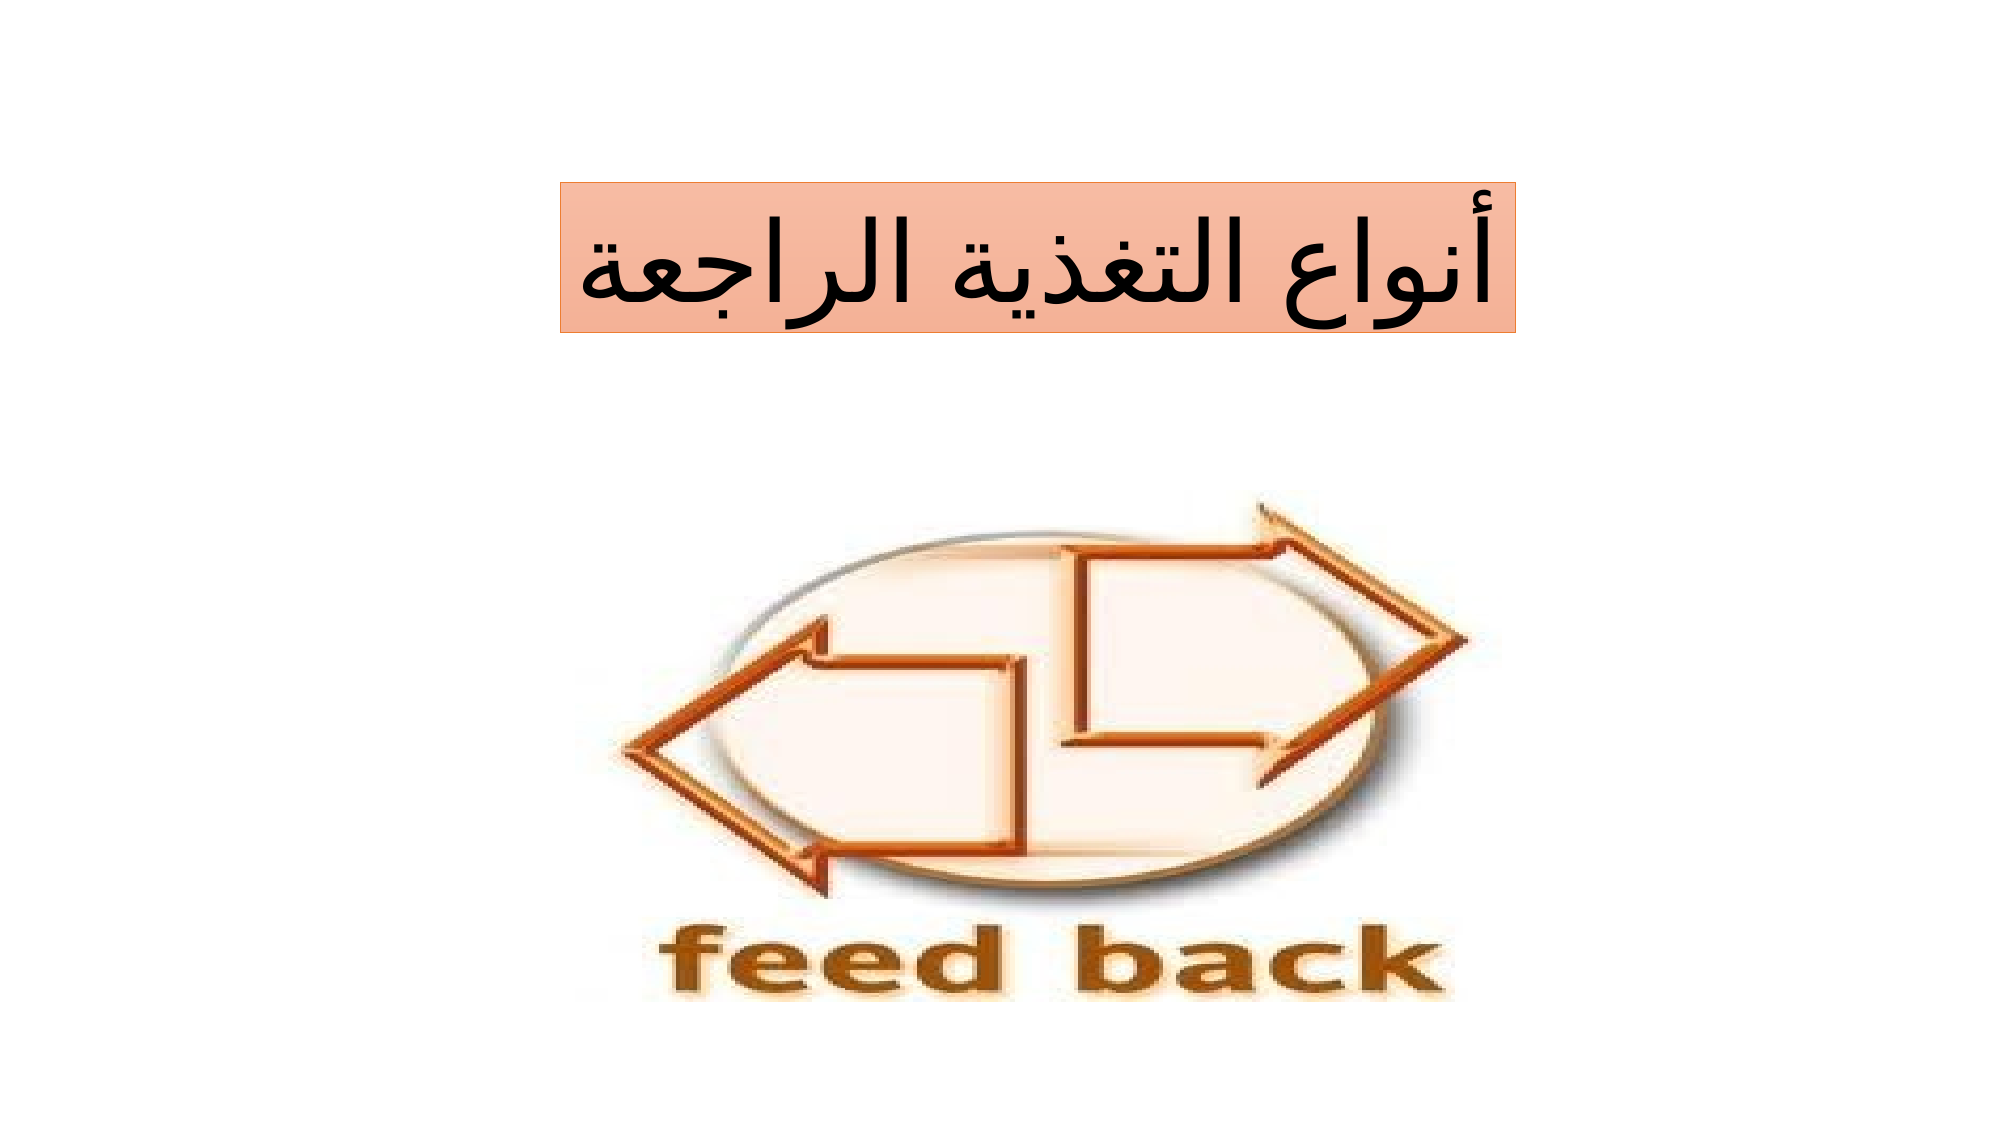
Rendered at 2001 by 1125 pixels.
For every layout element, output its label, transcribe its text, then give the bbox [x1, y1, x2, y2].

text_box أنواع التغذية الراجعة [560, 182, 1516, 333]
picture [574, 490, 1502, 1002]
